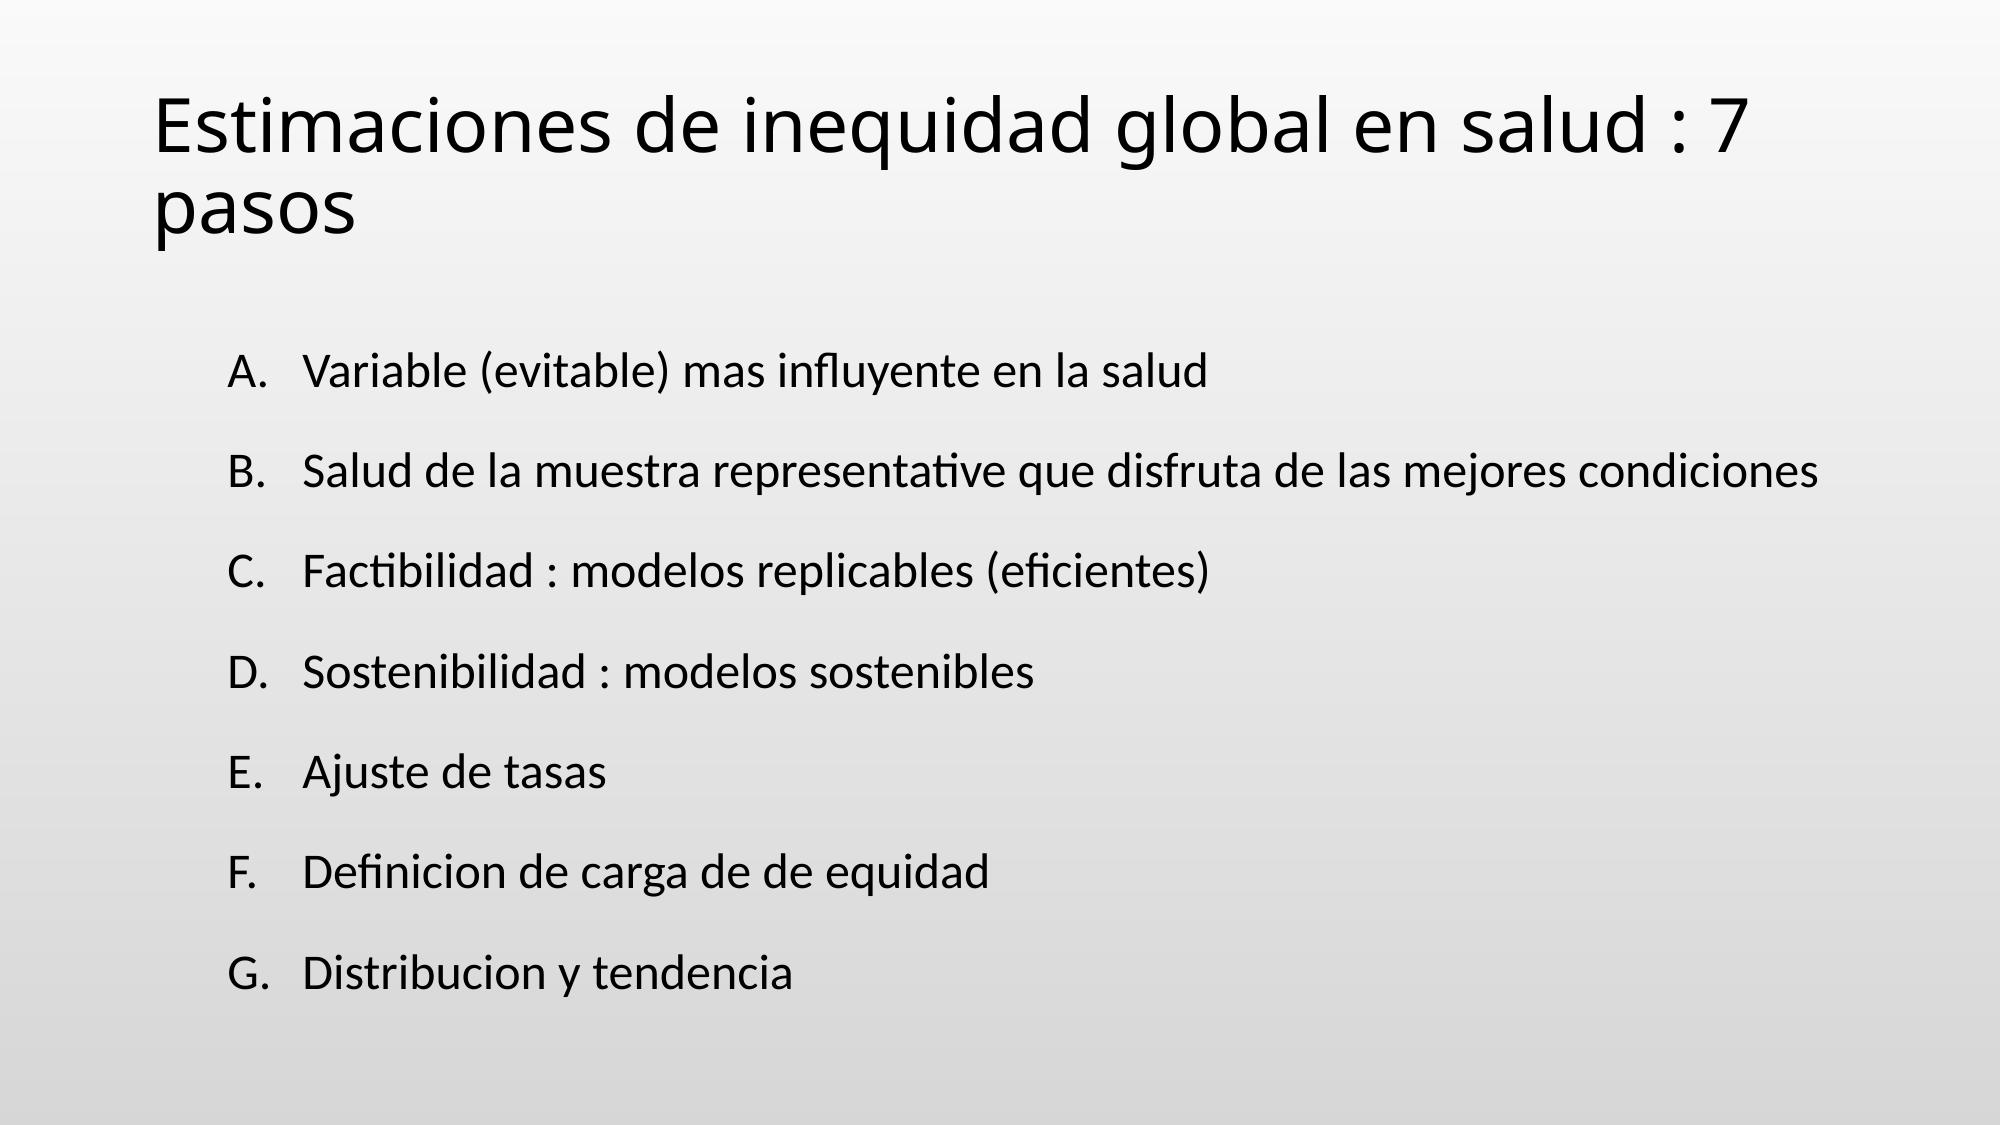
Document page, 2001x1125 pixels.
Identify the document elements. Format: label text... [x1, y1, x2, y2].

list Variable (evitable) mas influyente en la salud Salud de la muestra representative que disfruta de las mejores condiciones Factibilidad : modelos replicables (eficientes) Sostenibilidad : modelos sostenibles Ajuste de tasas Definicion de carga de de equidad Distribucion y tendencia [137, 299, 1863, 1014]
title Estimaciones de inequidad global en salud : 7 pasos [137, 59, 1863, 278]
